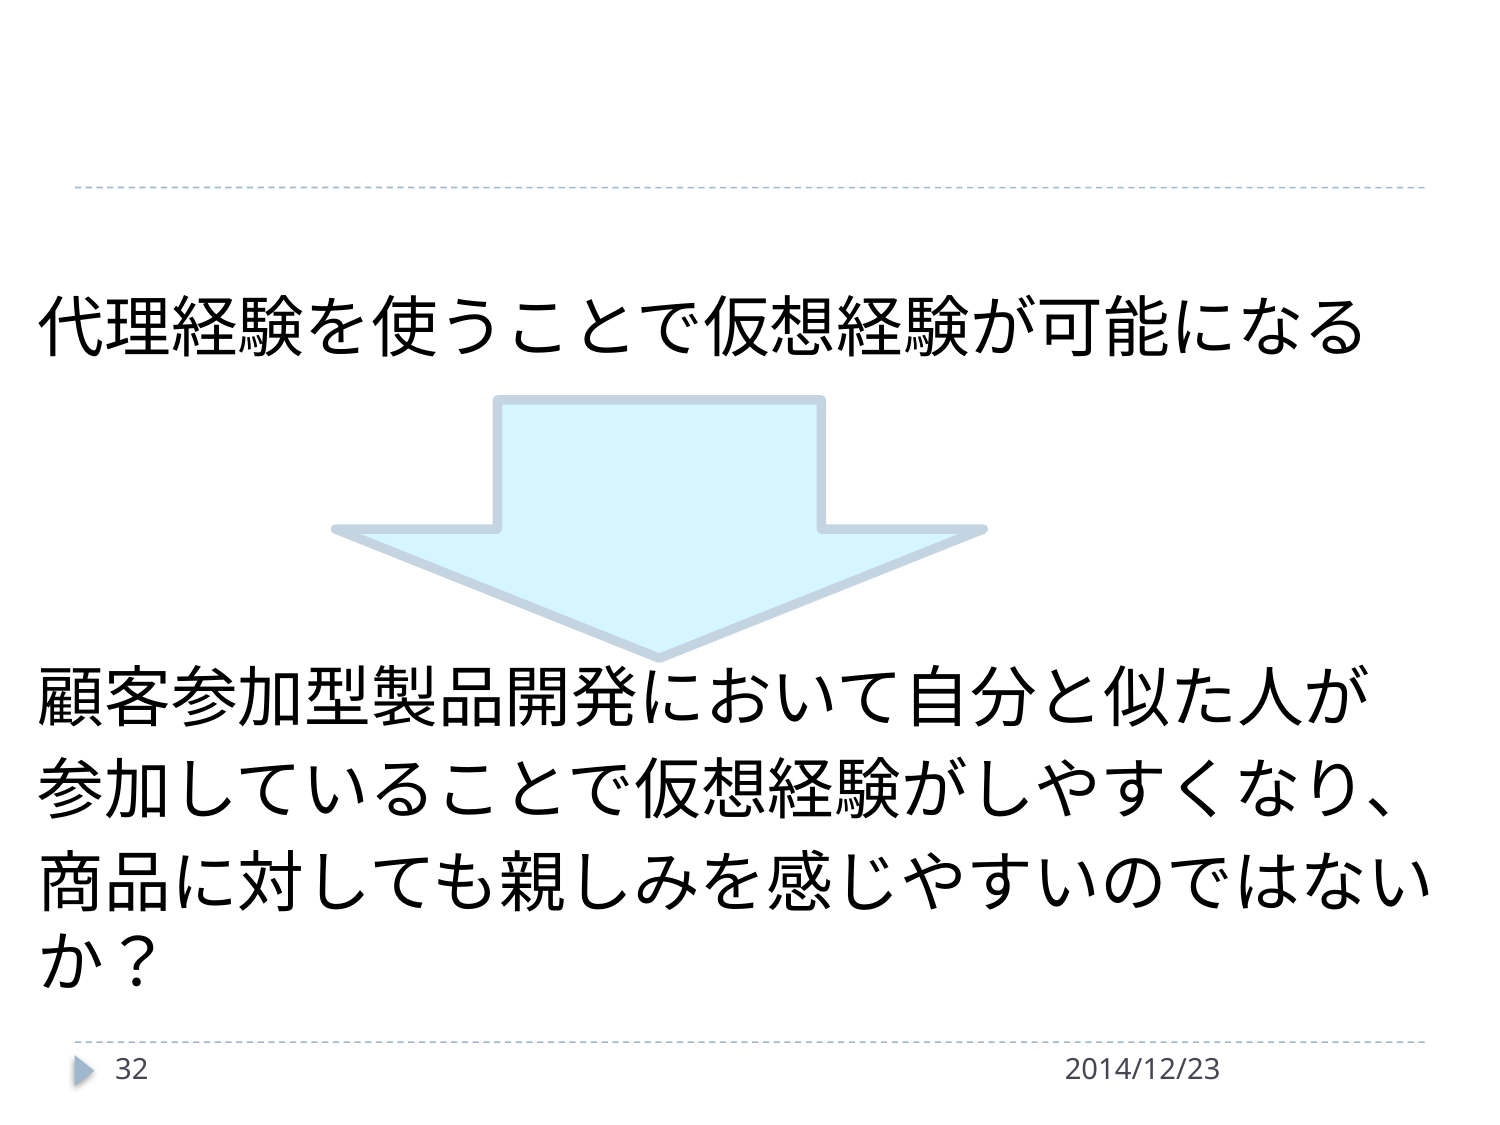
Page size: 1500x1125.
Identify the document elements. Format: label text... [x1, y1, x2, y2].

list 代理経験を使うことで仮想経験が可能になる 顧客参加型製品開発において自分と似た人が 参加していることで仮想経験がしやすくなり、 商品に対しても親しみを感じやすいのではないか？ [22, 200, 1500, 1010]
text_box [333, 398, 985, 660]
slide_number 32 [100, 1042, 426, 1103]
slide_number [1050, 1042, 1426, 1103]
